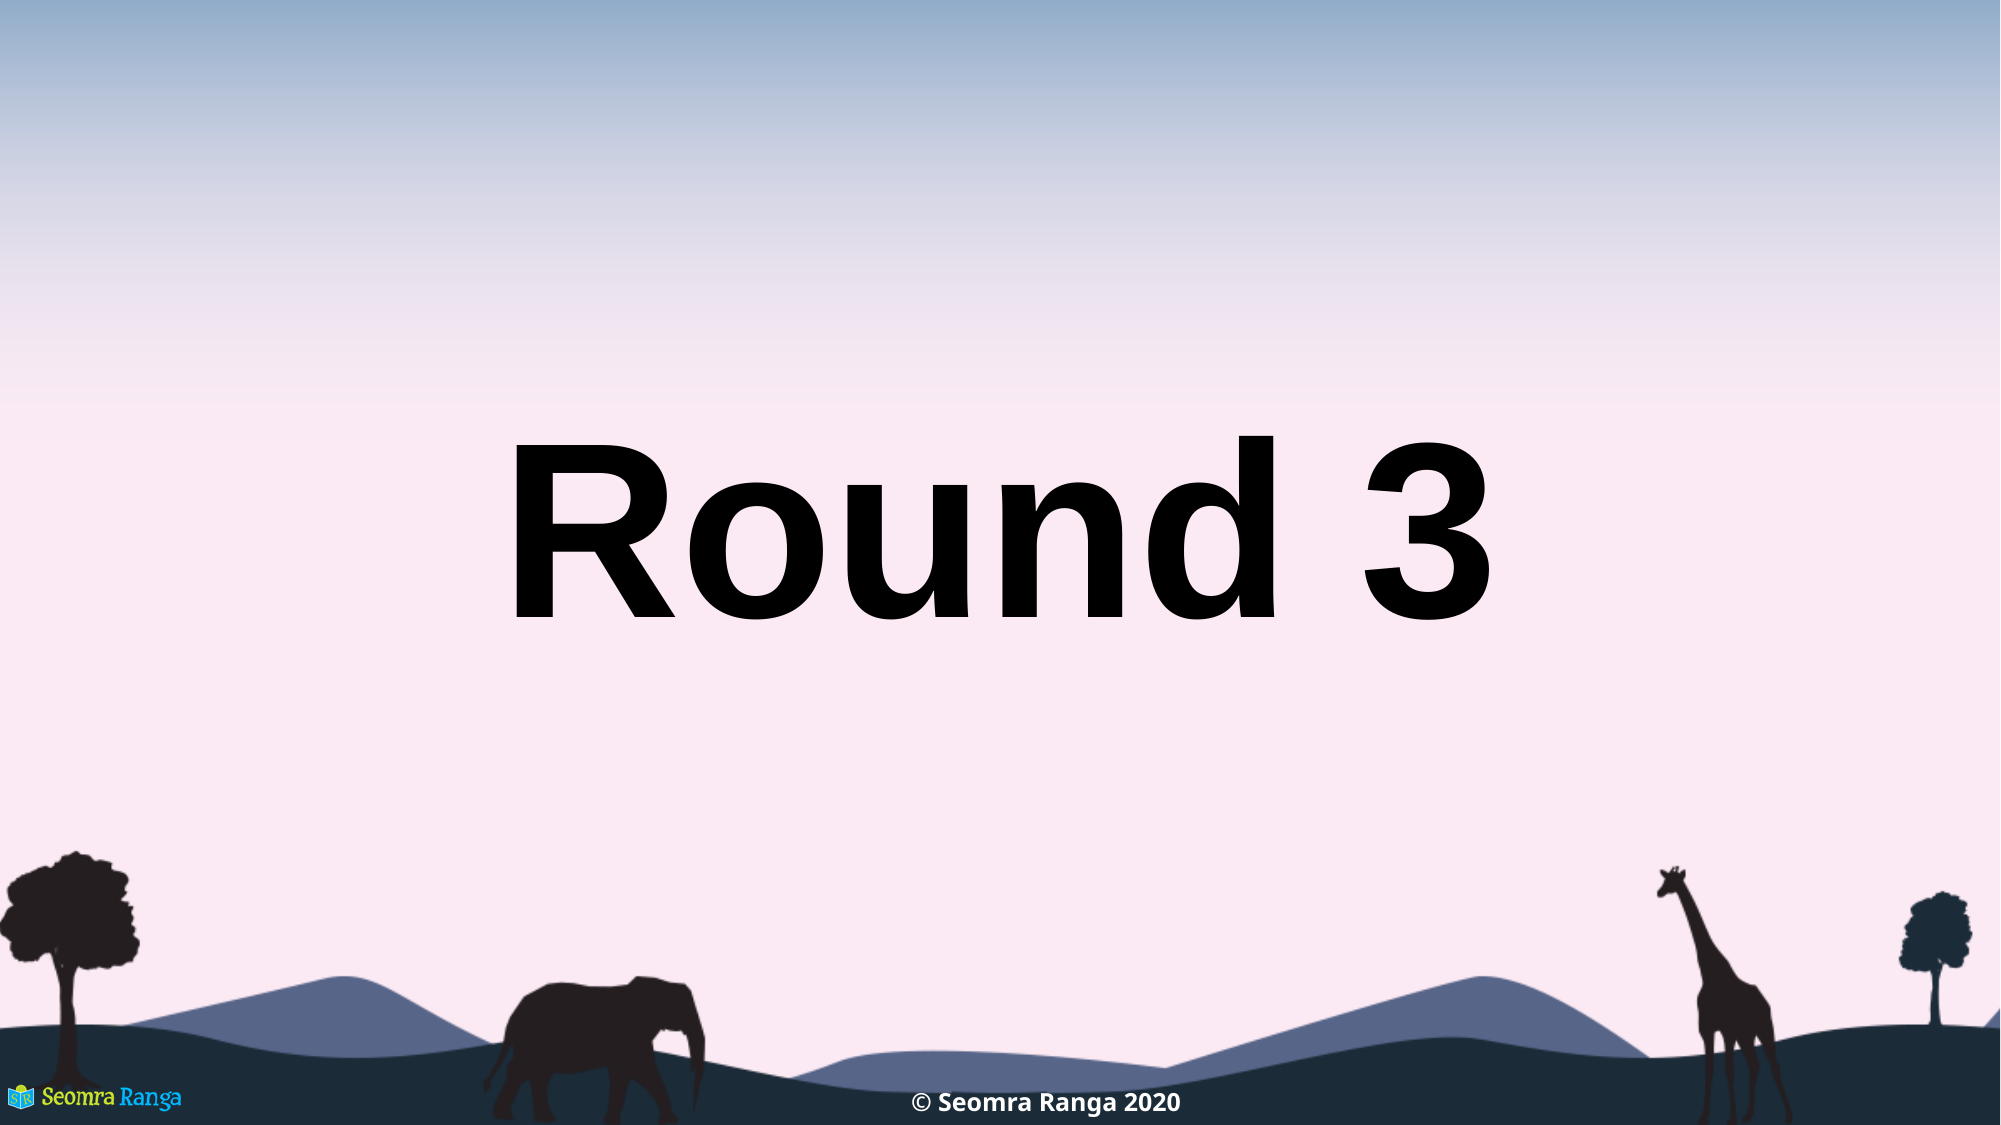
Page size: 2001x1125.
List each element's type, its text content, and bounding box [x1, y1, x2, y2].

text_box © Seomra Ranga 2020 www.seomraranga.com [762, 1079, 1330, 1125]
picture [0, 0, 2001, 1125]
list Round 3 [137, 293, 1863, 1014]
